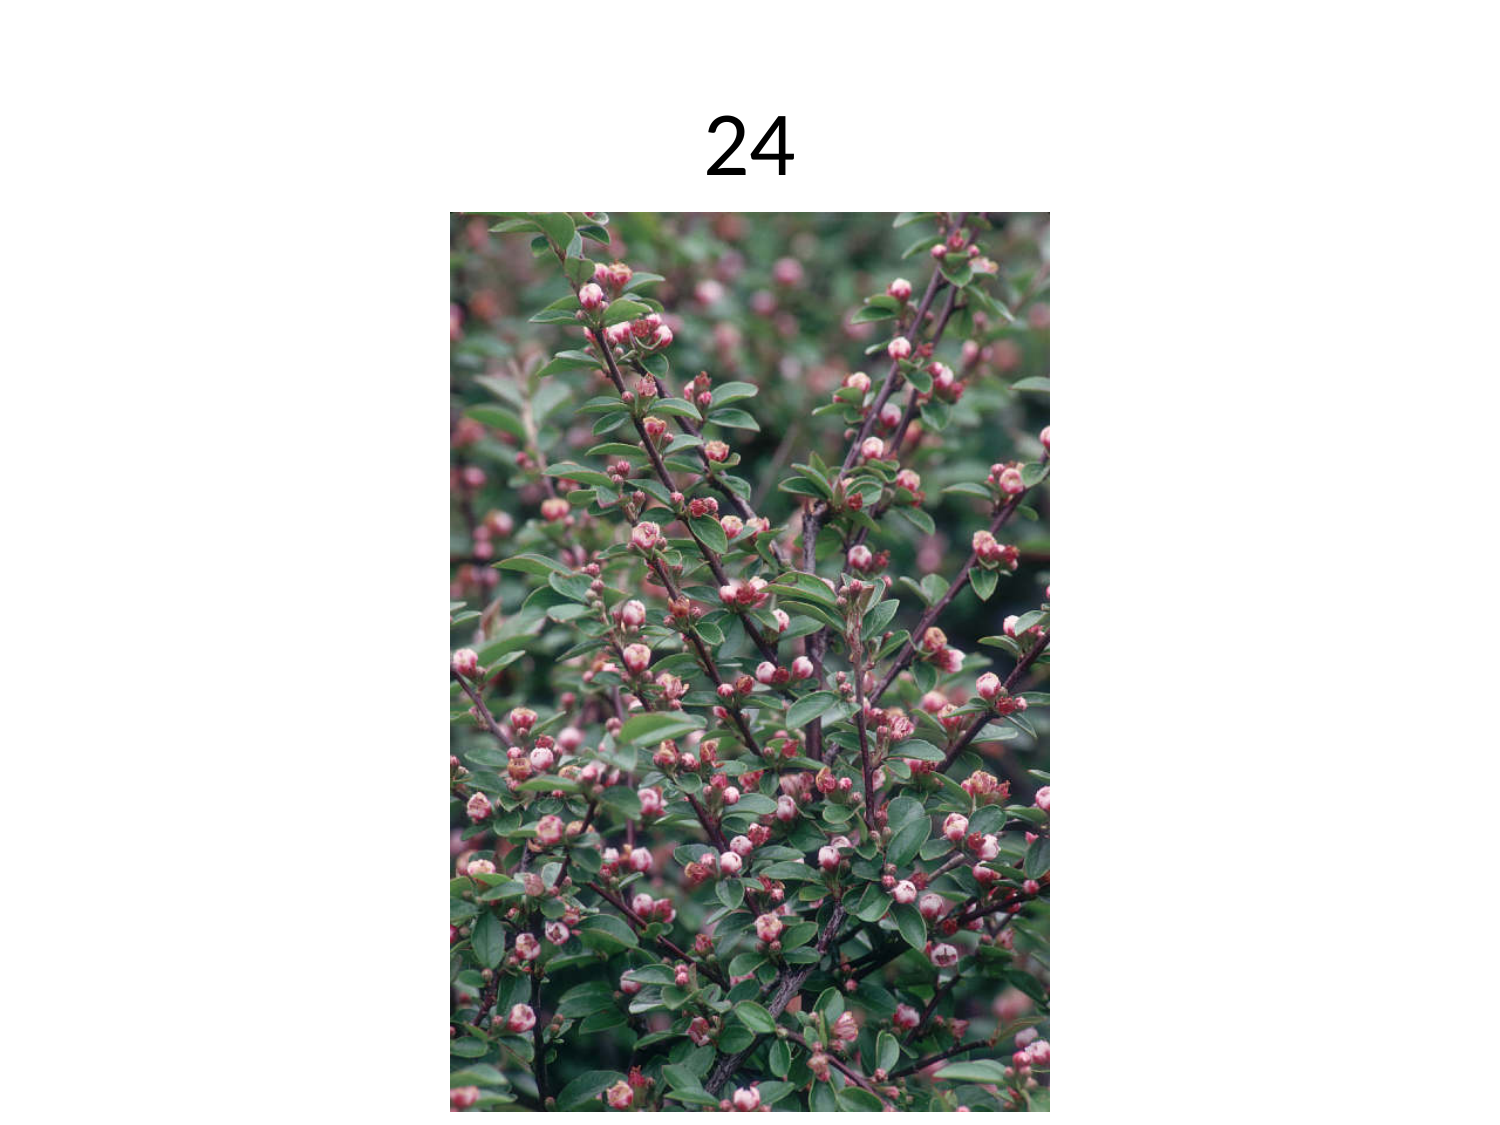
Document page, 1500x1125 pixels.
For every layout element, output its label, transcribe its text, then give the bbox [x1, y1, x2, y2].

title 24 [75, 45, 1425, 233]
picture [449, 212, 1051, 1112]
